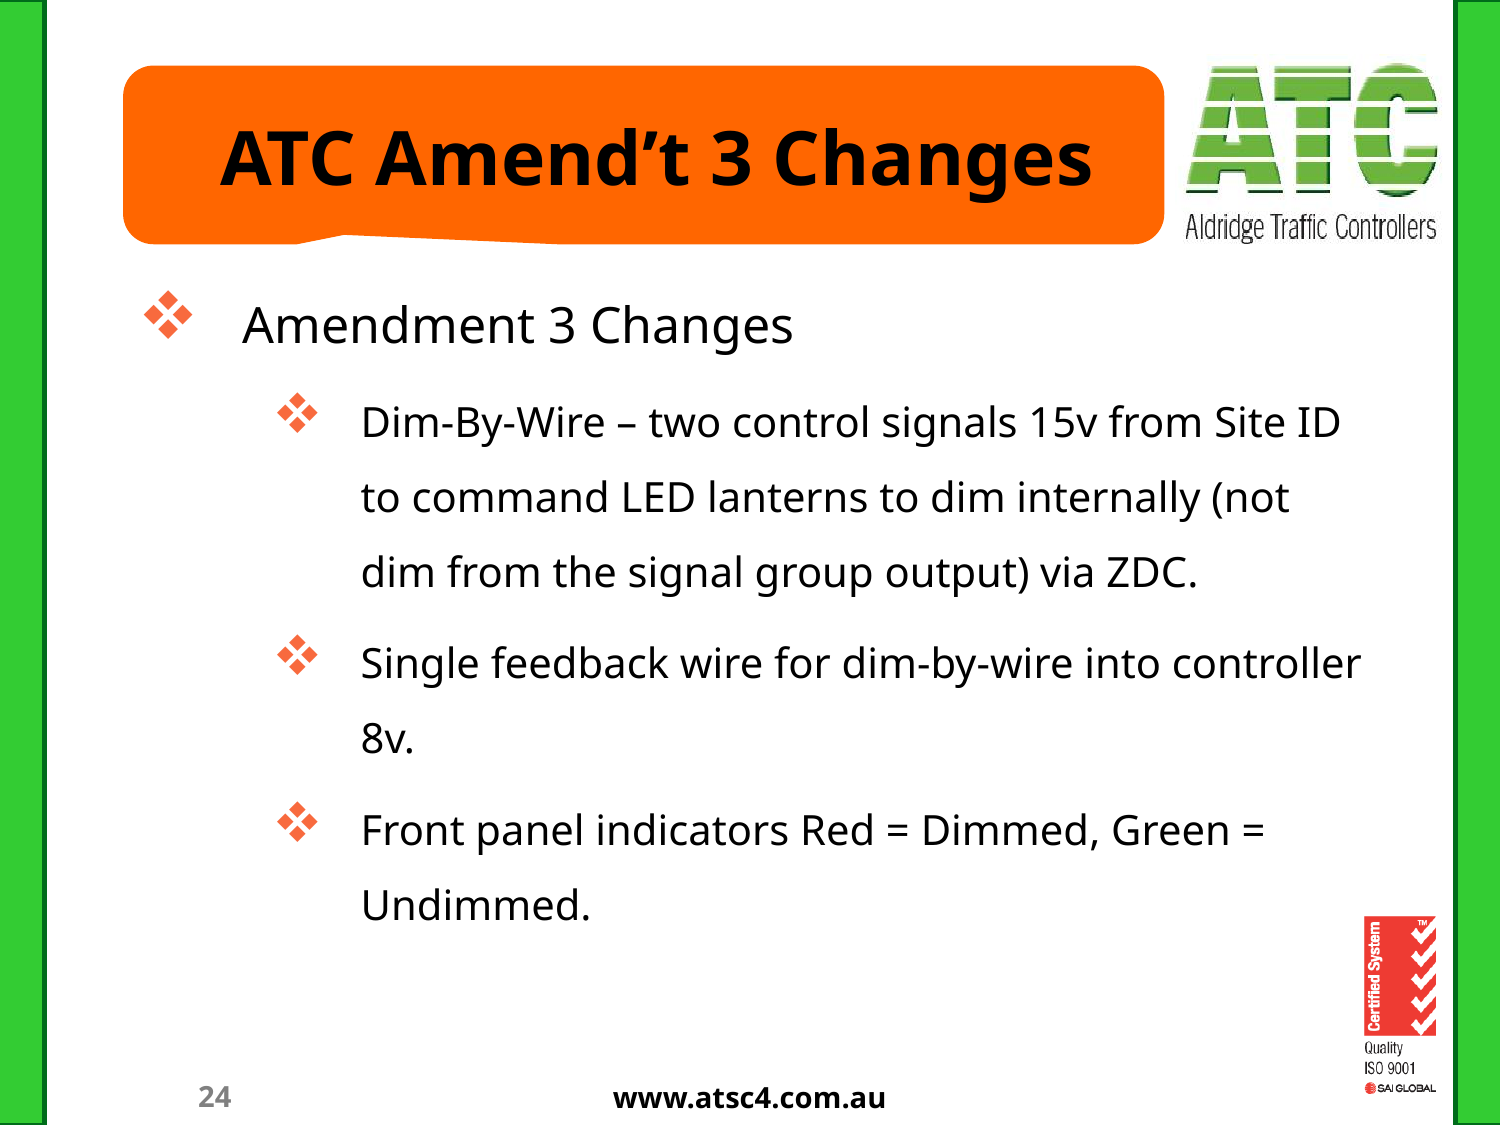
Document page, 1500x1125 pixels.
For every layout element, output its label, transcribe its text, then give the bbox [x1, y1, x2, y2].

slide_number 24 [182, 1070, 349, 1107]
list Amendment 3 Changes Dim-By-Wire – two control signals 15v from Site ID to command LED lanterns to dim internally (not dim from the signal group output) via ZDC. Single feedback wire for dim-by-wire into controller 8v. Front panel indicators Red = Dimmed, Green = Undimmed. [123, 256, 1389, 1048]
title ATC Amend’t 3 Changes [127, 66, 1188, 245]
picture [1175, 54, 1447, 252]
picture [1364, 916, 1436, 1094]
footer www.atsc4.com.au [389, 1048, 1111, 1125]
